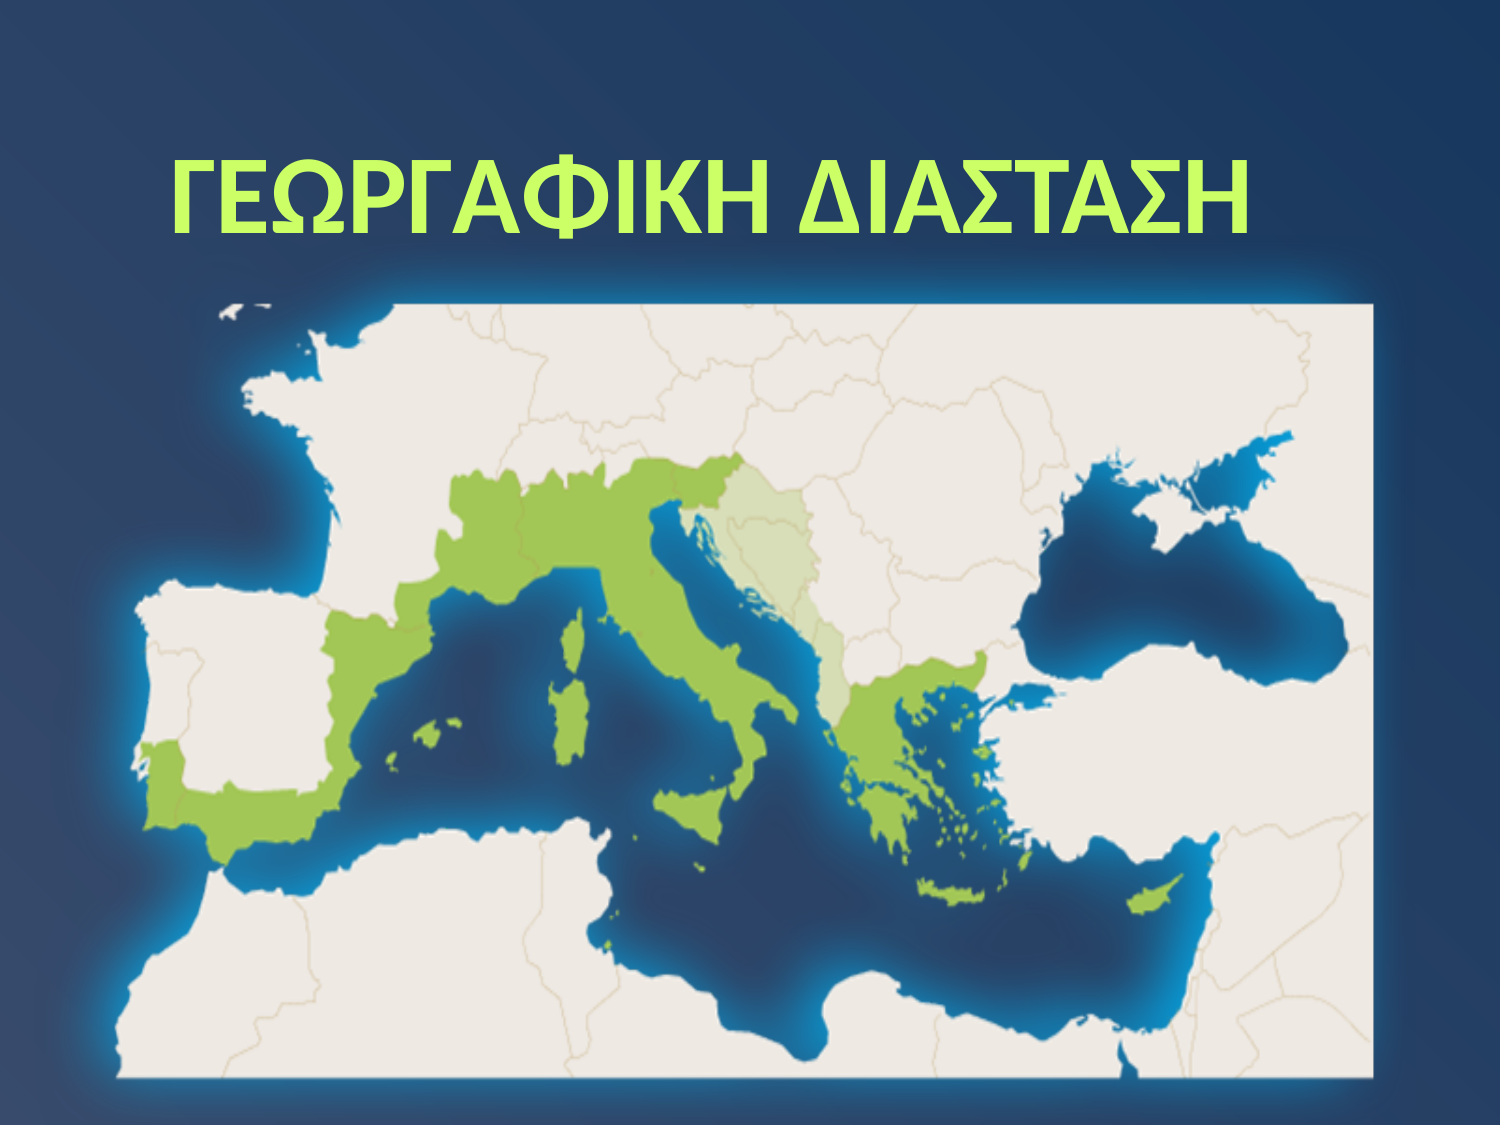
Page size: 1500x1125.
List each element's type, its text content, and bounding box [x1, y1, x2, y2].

list ΓΕΩΡΓΑΦΙΚΗ ΔΙΑΣΤΑΣΗ [150, 113, 1275, 301]
picture [113, 302, 1377, 1083]
